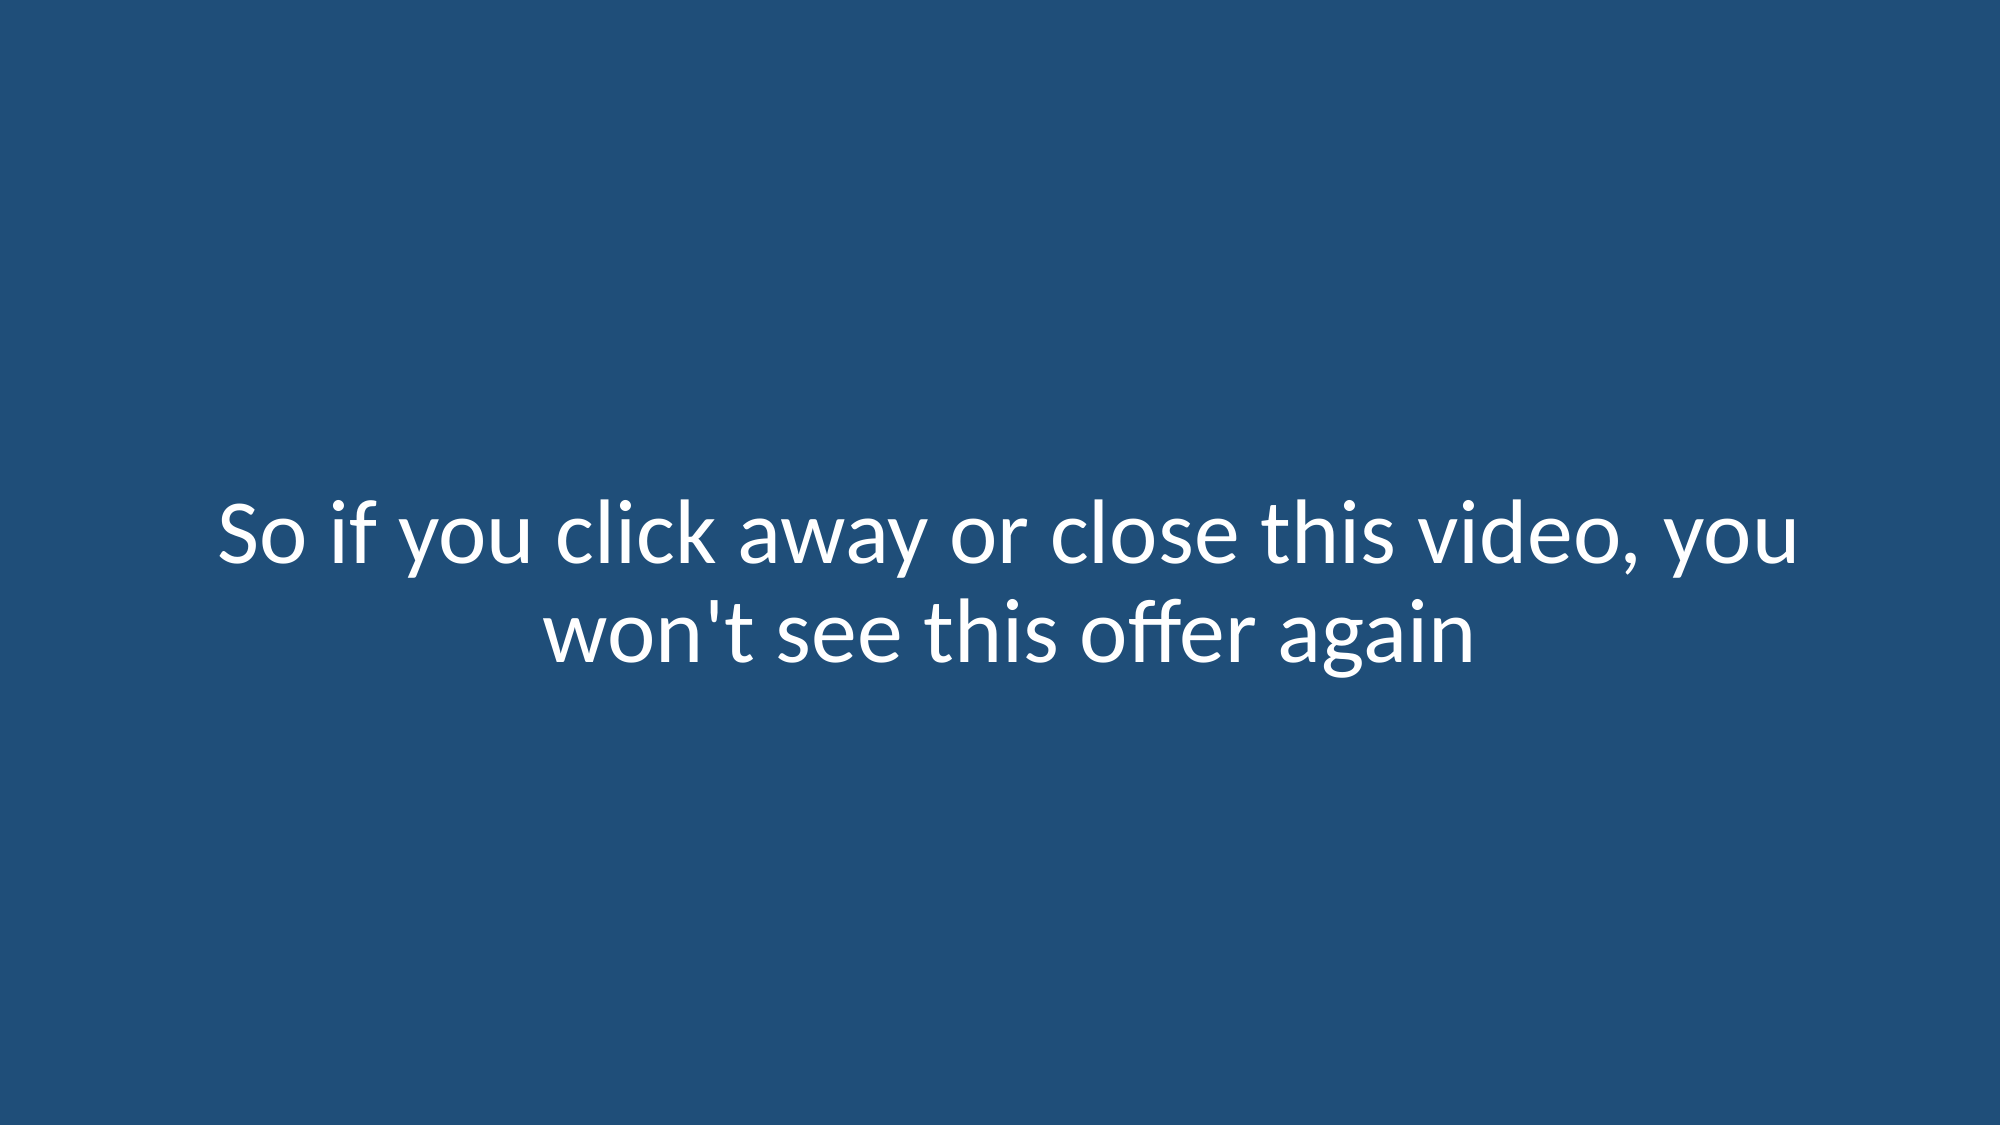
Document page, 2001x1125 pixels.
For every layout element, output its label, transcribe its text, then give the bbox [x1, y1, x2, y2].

list So if you click away or close this video, you won't see this offer again [147, 476, 1873, 1058]
